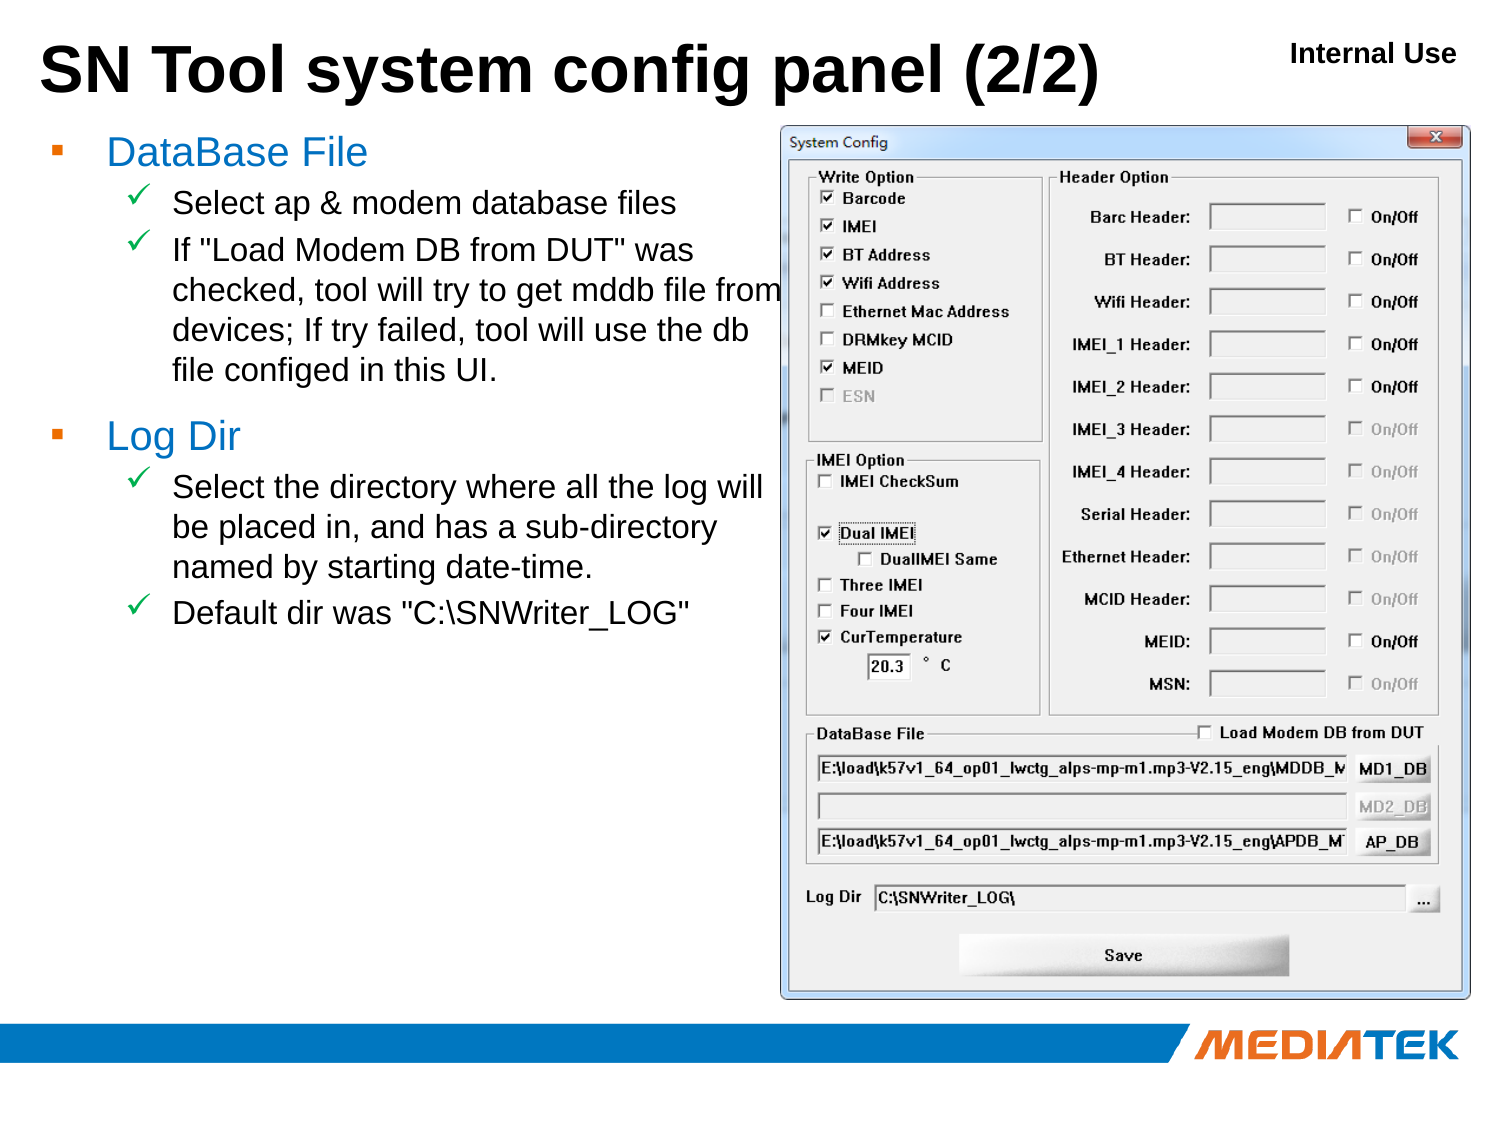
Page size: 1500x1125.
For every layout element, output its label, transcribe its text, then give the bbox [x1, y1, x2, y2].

picture [0, 1023, 1459, 1063]
picture [779, 125, 1471, 1000]
title SN Tool system config panel (2/2) [24, 11, 1430, 120]
list DataBase File Select ap & modem database files If "Load Modem DB from DUT" was checked, tool will try to get mddb file from devices; If try failed, tool will use the db file configed in this UI. Log Dir Select the directory where all the log will be placed in, and has a sub-directory named by starting date-time. Default dir was "C:\SNWriter_LOG" [34, 116, 1466, 1032]
